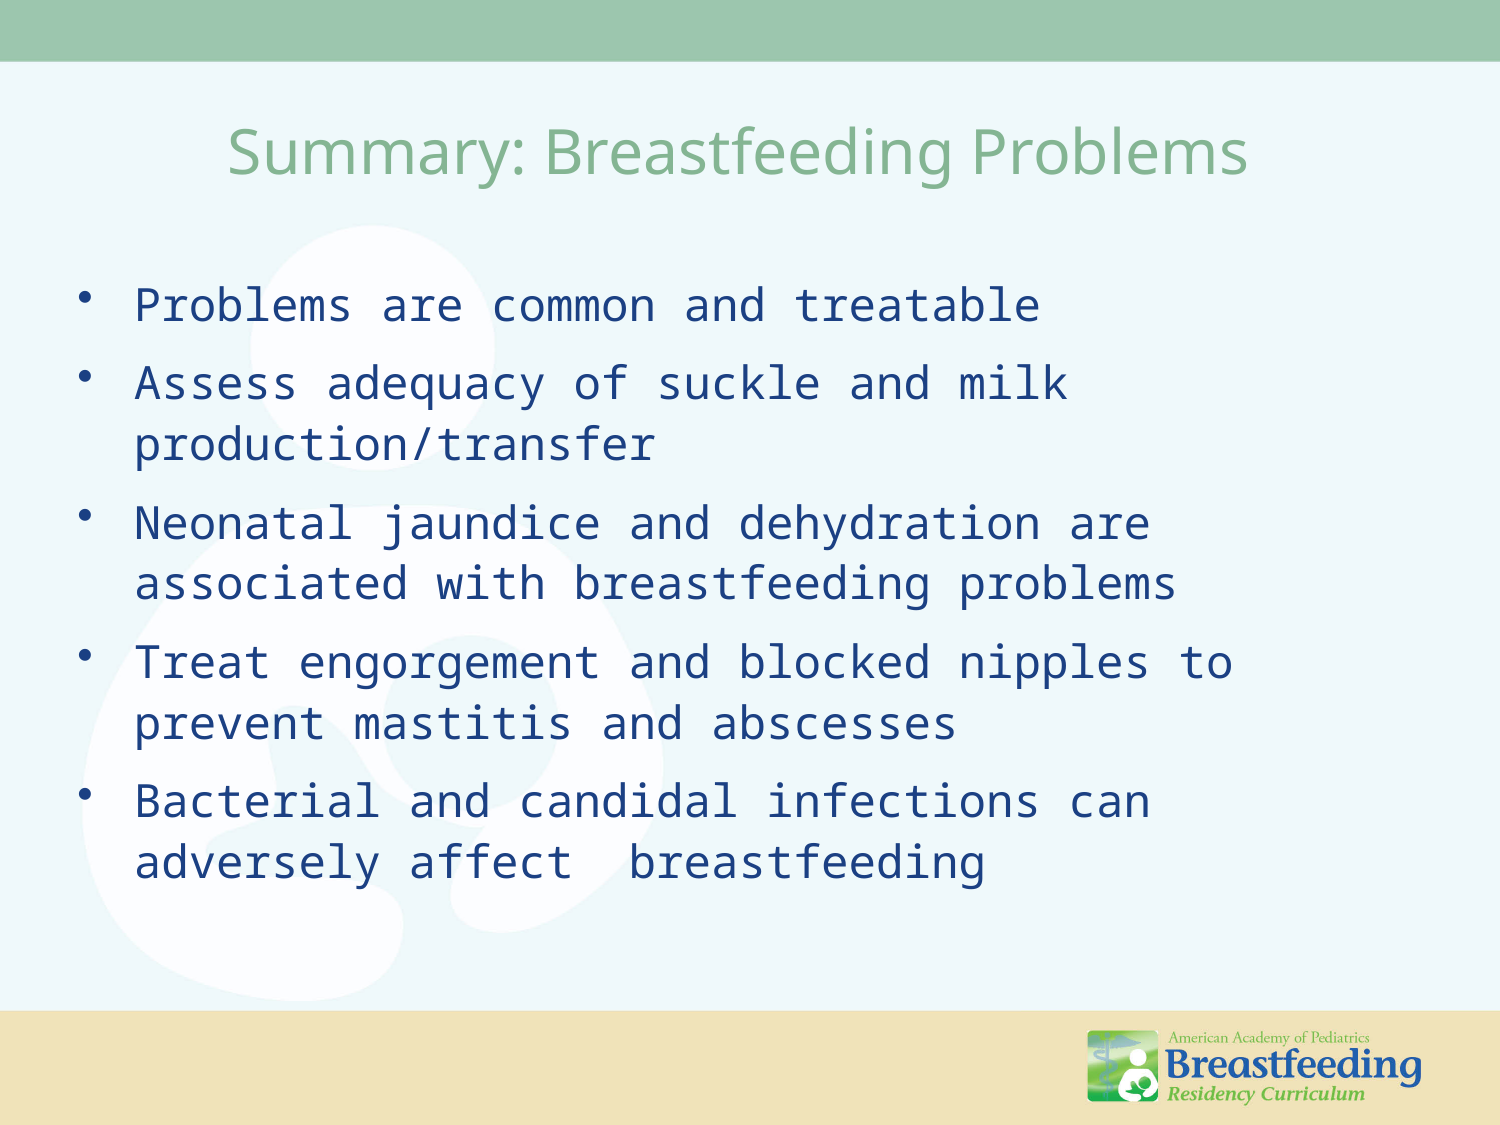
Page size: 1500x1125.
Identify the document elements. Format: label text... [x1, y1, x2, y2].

list Problems are common and treatable Assess adequacy of suckle and milk production/transfer Neonatal jaundice and dehydration are associated with breastfeeding problems Treat engorgement and blocked nipples to prevent mastitis and abscesses Bacterial and candidal infections can adversely affect breastfeeding [62, 262, 1413, 1006]
picture [0, 0, 1500, 1125]
title Summary: Breastfeeding Problems [74, 62, 1426, 221]
